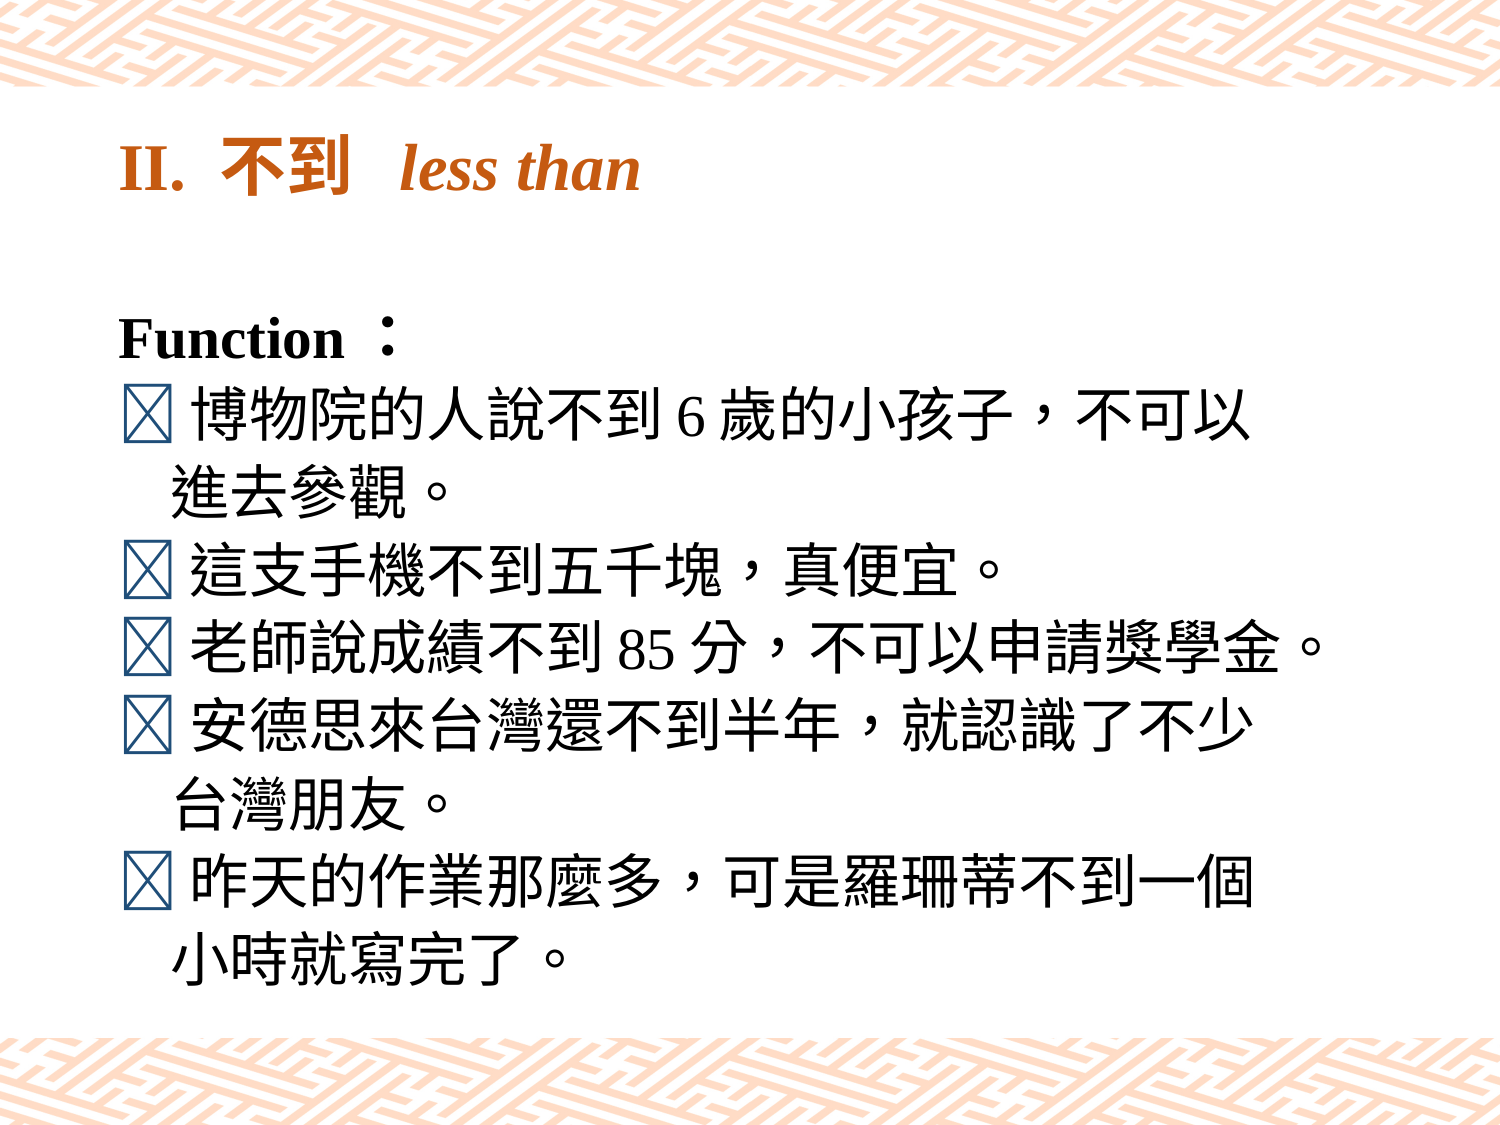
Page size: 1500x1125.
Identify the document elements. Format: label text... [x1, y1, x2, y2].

list Function： 博物院的人說不到6歲的小孩子，不可以 進去參觀。 這支手機不到五千塊，真便宜。 老師說成績不到85分，不可以申請獎學金。 安德思來台灣還不到半年，就認識了不少 台灣朋友。 昨天的作業那麼多，可是羅珊蒂不到一個 小時就寫完了。 [103, 299, 1397, 1014]
title II. 不到 less than [103, 59, 1397, 278]
picture [0, 0, 1500, 1125]
